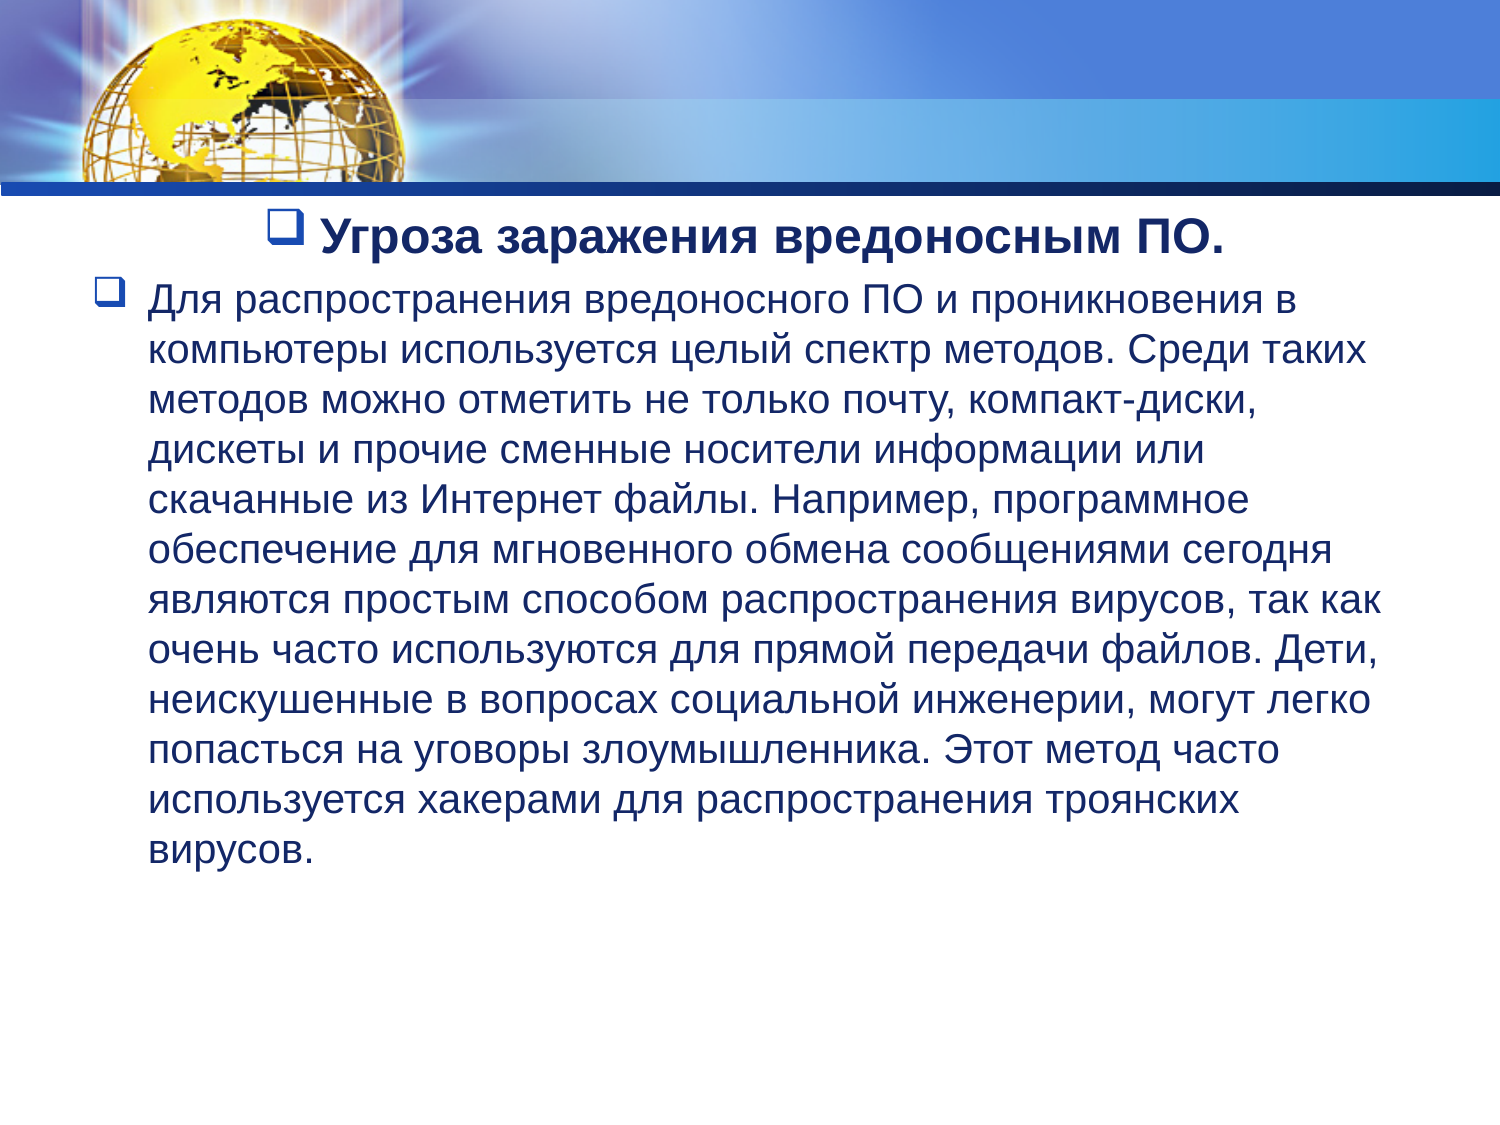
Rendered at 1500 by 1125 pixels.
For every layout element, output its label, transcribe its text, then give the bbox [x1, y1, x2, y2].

list Угроза заражения вредоносным ПО. Для распространения вредоносного ПО и проникновения в компьютеры используется целый спектр методов. Среди таких методов можно отметить не только почту, компакт-диски, дискеты и прочие сменные носители информации или скачанные из Интернет файлы. Например, программное обеспечение для мгновенного обмена сообщениями сегодня являются простым способом распространения вирусов, так как очень часто используются для прямой передачи файлов. Дети, неискушенные в вопросах социальной инженерии, могут легко попасться на уговоры злоумышленника. Этот метод часто используется хакерами для распространения троянских вирусов. [76, 196, 1427, 688]
text_box [298, 99, 412, 183]
picture [0, 0, 1500, 185]
